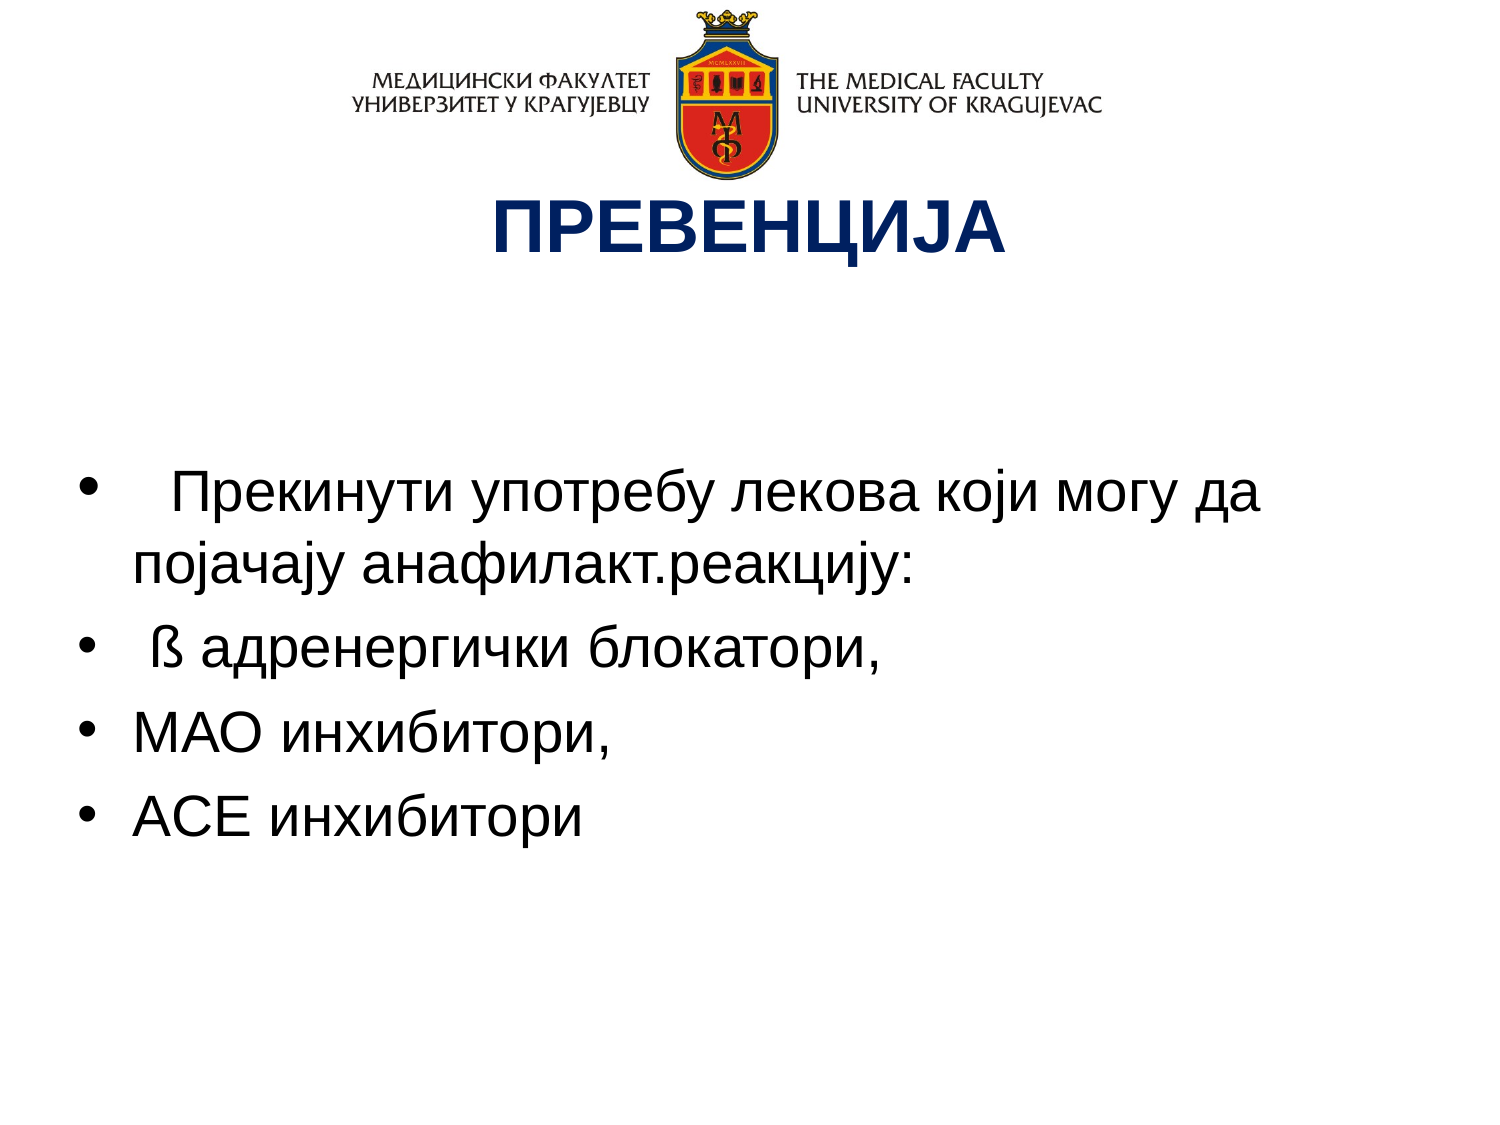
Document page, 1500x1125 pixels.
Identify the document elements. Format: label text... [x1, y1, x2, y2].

text_box ПРЕВЕНЦИЈА [74, 174, 1425, 362]
text_box Прекинути употребу лекова који могу да појачају анафилакт.реакцију: ß адренергички блокатори, МАО инхибитори, АCE инхибитори [62, 437, 1425, 1000]
picture [328, 0, 1125, 174]
